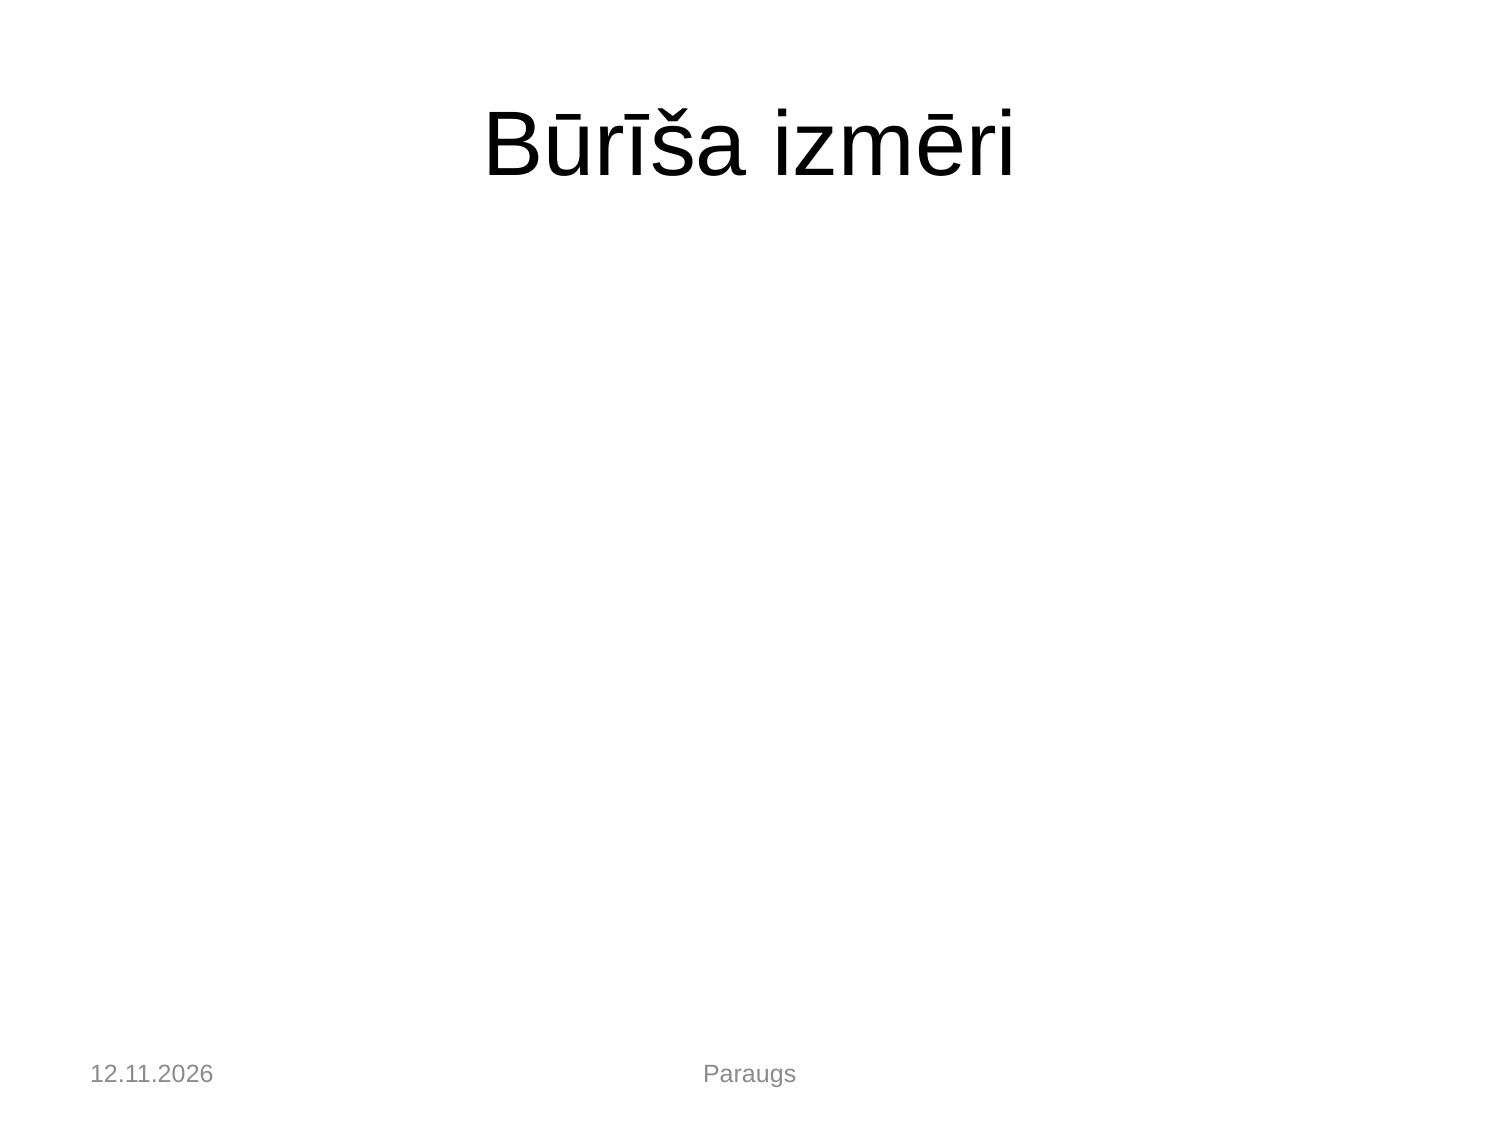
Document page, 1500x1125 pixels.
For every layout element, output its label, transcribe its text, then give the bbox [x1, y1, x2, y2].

title Būrīša izmēri [74, 44, 1426, 233]
footer Paraugs [512, 1042, 988, 1103]
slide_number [75, 1042, 425, 1103]
